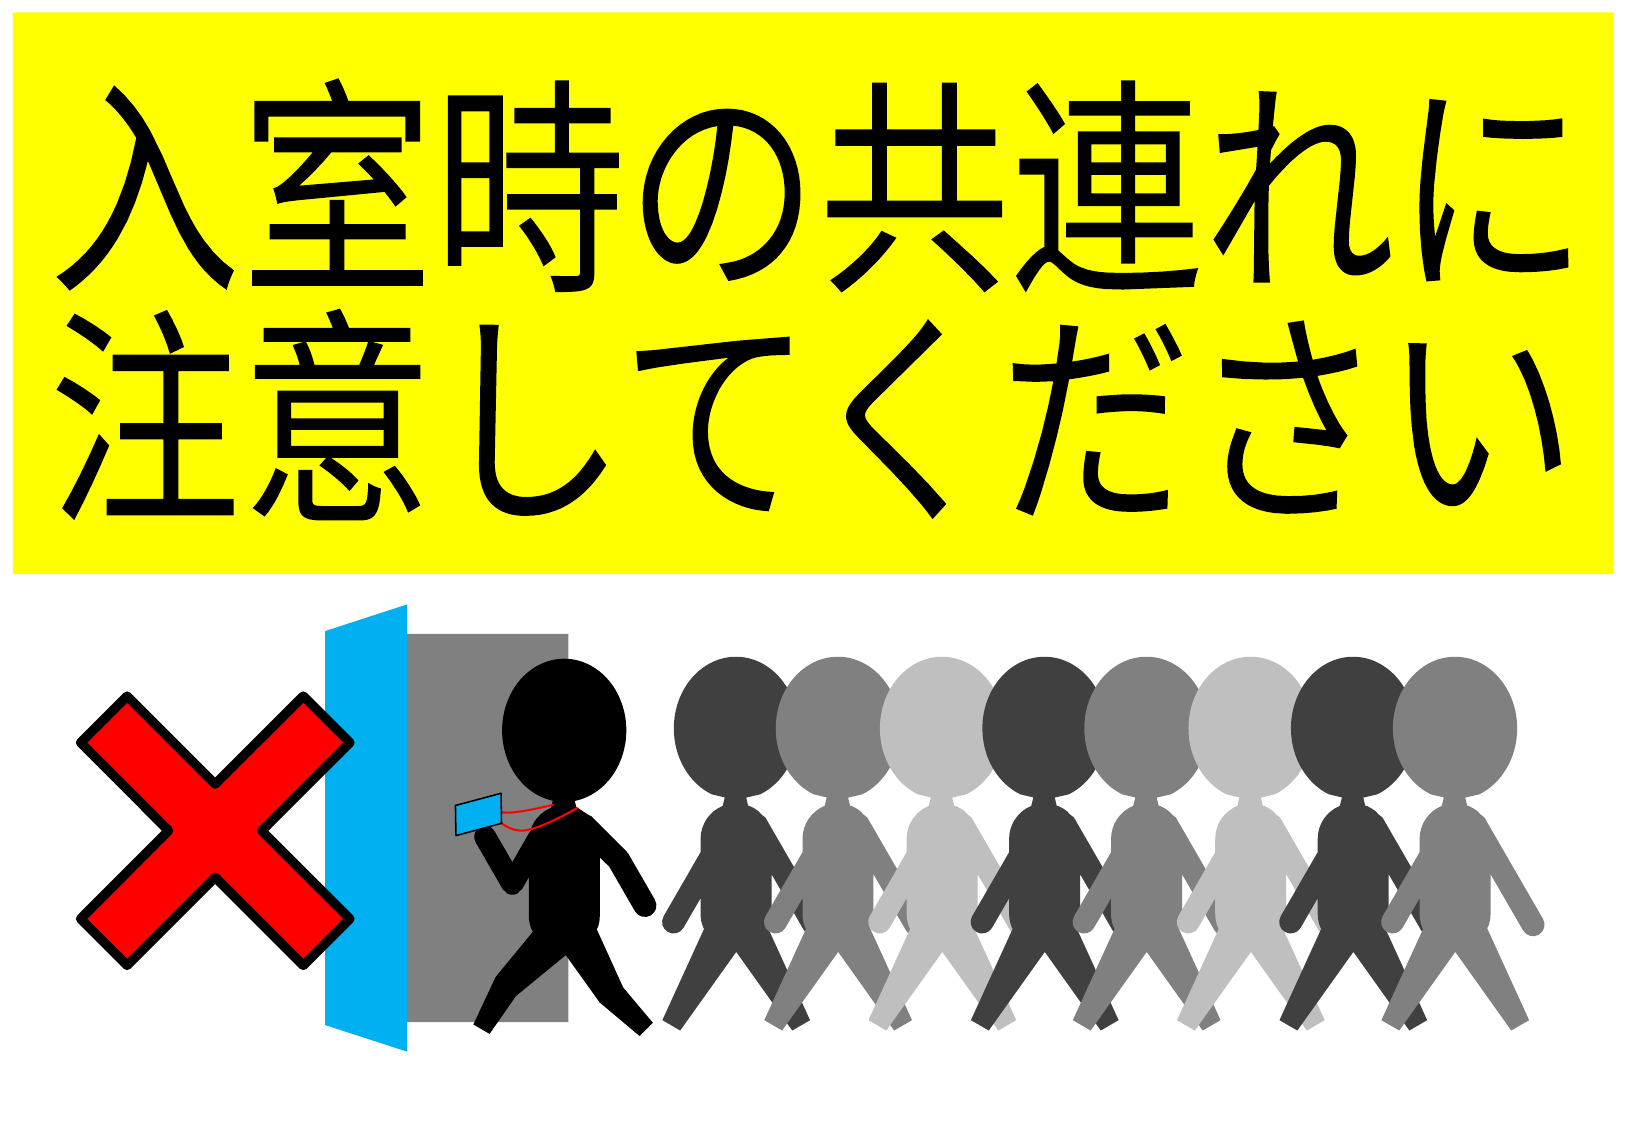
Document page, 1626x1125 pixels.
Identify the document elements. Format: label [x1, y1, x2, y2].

text_box [78, 693, 319, 968]
text_box [324, 604, 1545, 1052]
text_box [11, 10, 1615, 576]
